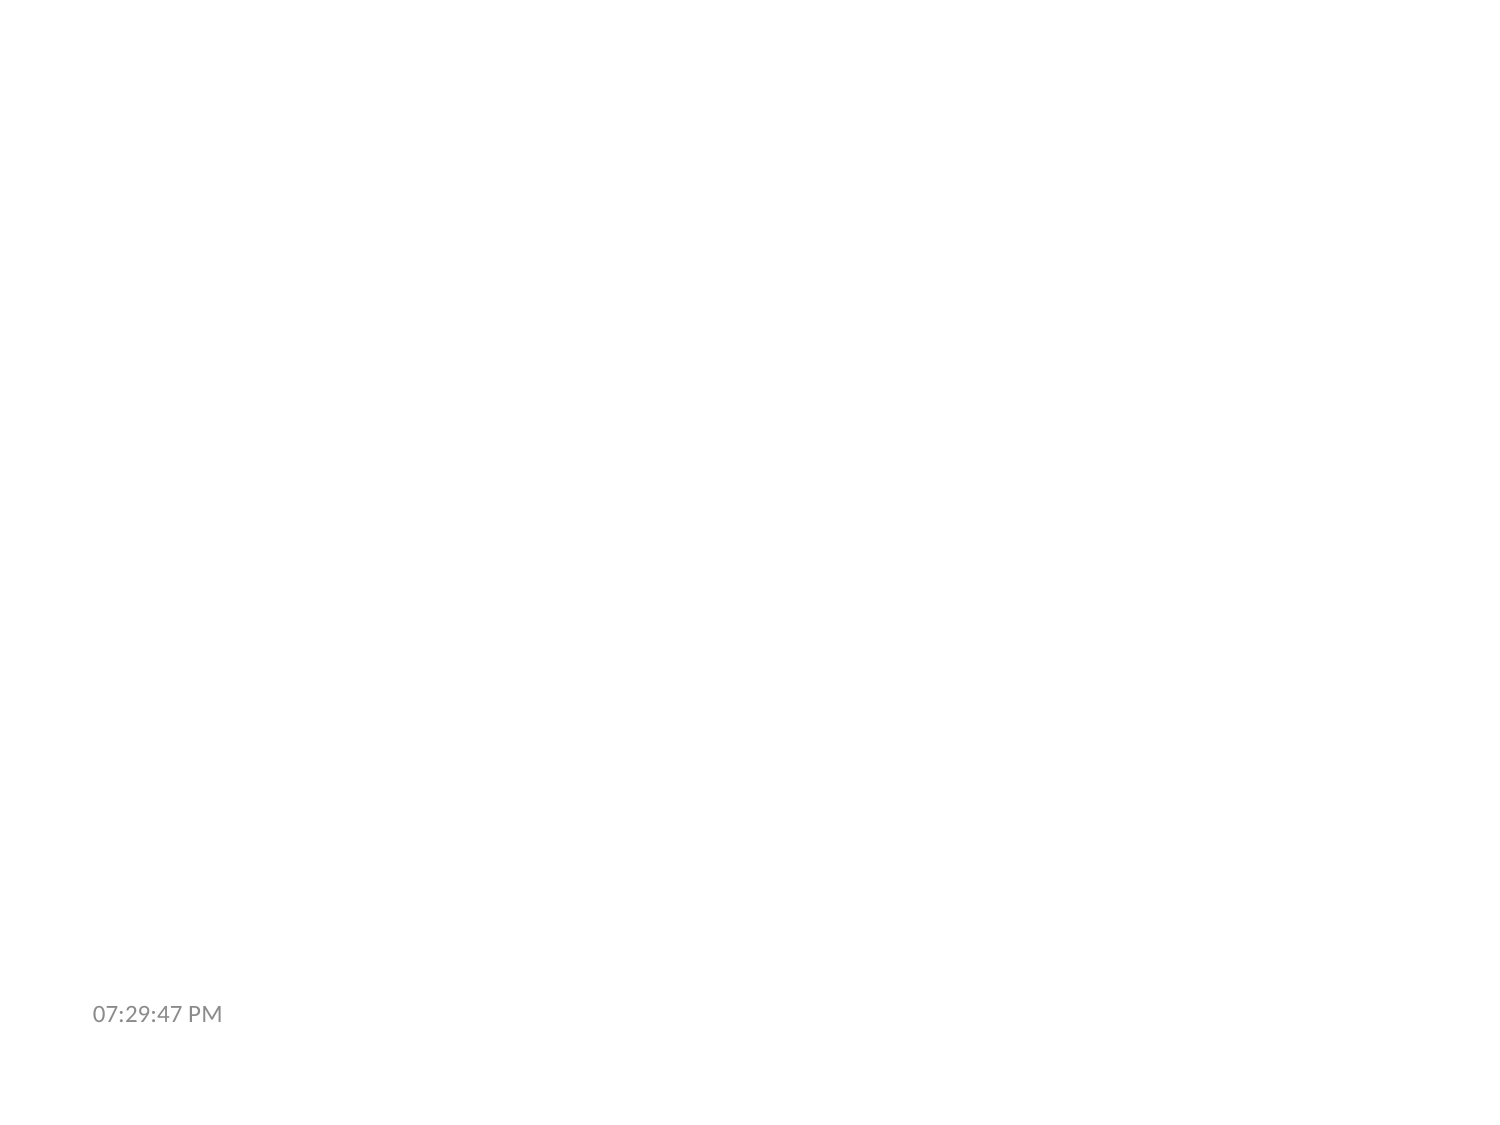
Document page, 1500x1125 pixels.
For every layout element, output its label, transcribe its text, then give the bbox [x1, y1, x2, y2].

text_box 3:35:09 PM [77, 982, 428, 1043]
